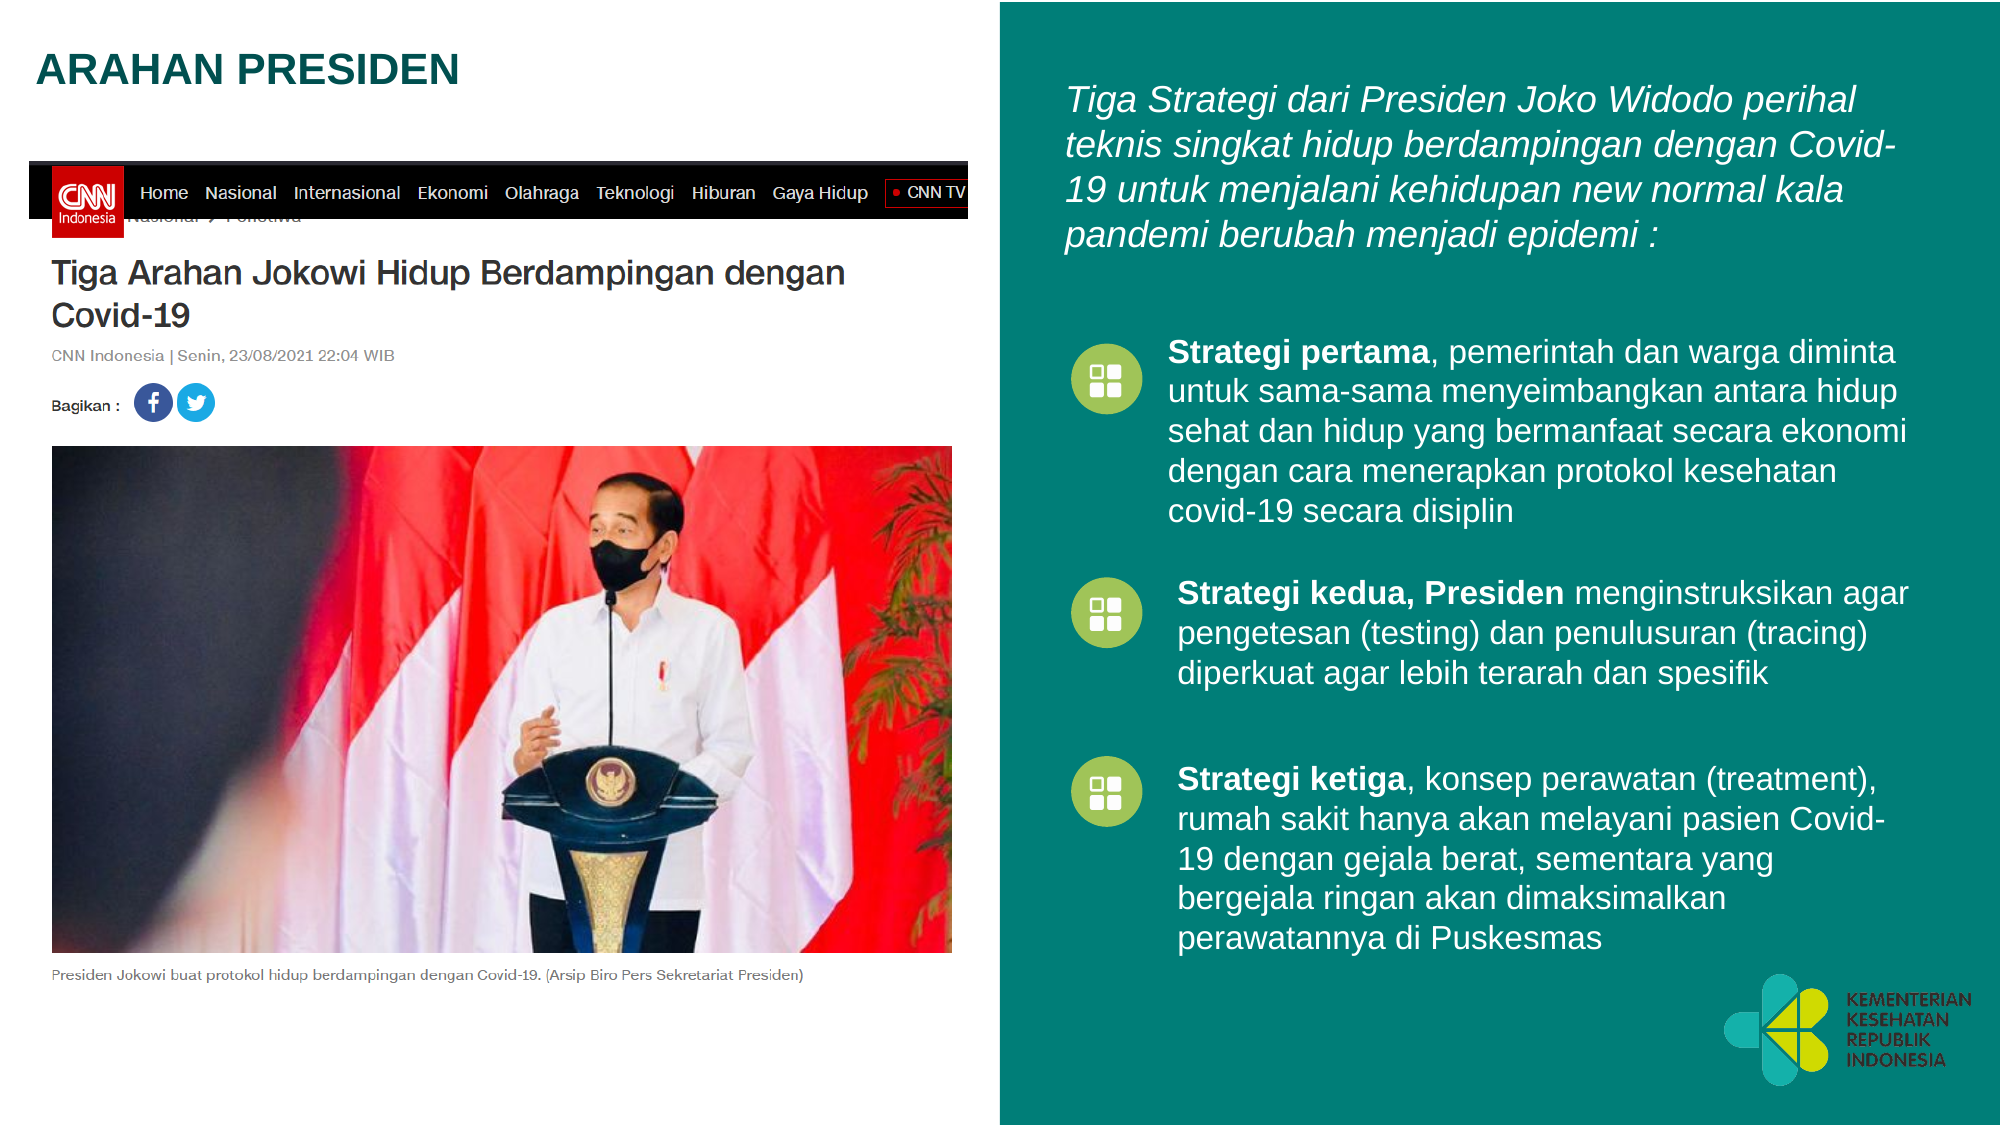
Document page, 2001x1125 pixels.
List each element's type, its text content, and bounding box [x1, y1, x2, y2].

text_box ARAHAN PRESIDEN [16, 21, 931, 113]
text_box Tiga Strategi dari Presiden Joko Widodo perihal teknis singkat hidup berdampingan dengan Covid-19 untuk menjalani kehidupan new normal kala pandemi berubah menjadi epidemi : [1049, 67, 1942, 263]
picture [1723, 974, 1972, 1087]
text_box Strategi ketiga, konsep perawatan (treatment), rumah sakit hanya akan melayani pasien Covid-19 dengan gejala berat, sementara yang bergejala ringan akan dimaksimalkan perawatannya di Puskesmas [1162, 741, 1934, 908]
picture [1081, 358, 1130, 400]
text_box [1071, 343, 1143, 401]
picture [28, 160, 968, 998]
text_box [1085, 639, 1131, 649]
picture [1081, 771, 1130, 812]
text_box [1087, 821, 1127, 827]
text_box Strategi kedua, Presiden menginstruksikan agar pengetesan (testing) dan penulusuran (tracing) diperkuat agar lebih terarah dan spesifik [1162, 556, 1934, 722]
text_box [1071, 577, 1143, 636]
text_box [1071, 756, 1143, 814]
text_box Strategi pertama, pemerintah dan warga diminta untuk sama-sama menyeimbangkan antara hidup sehat dan hidup yang bermanfaat secara ekonomi dengan cara menerapkan protokol kesehatan covid-19 secara disiplin [1152, 314, 1924, 533]
text_box [999, 2, 2000, 1125]
picture [1081, 592, 1130, 633]
text_box [1086, 408, 1128, 415]
